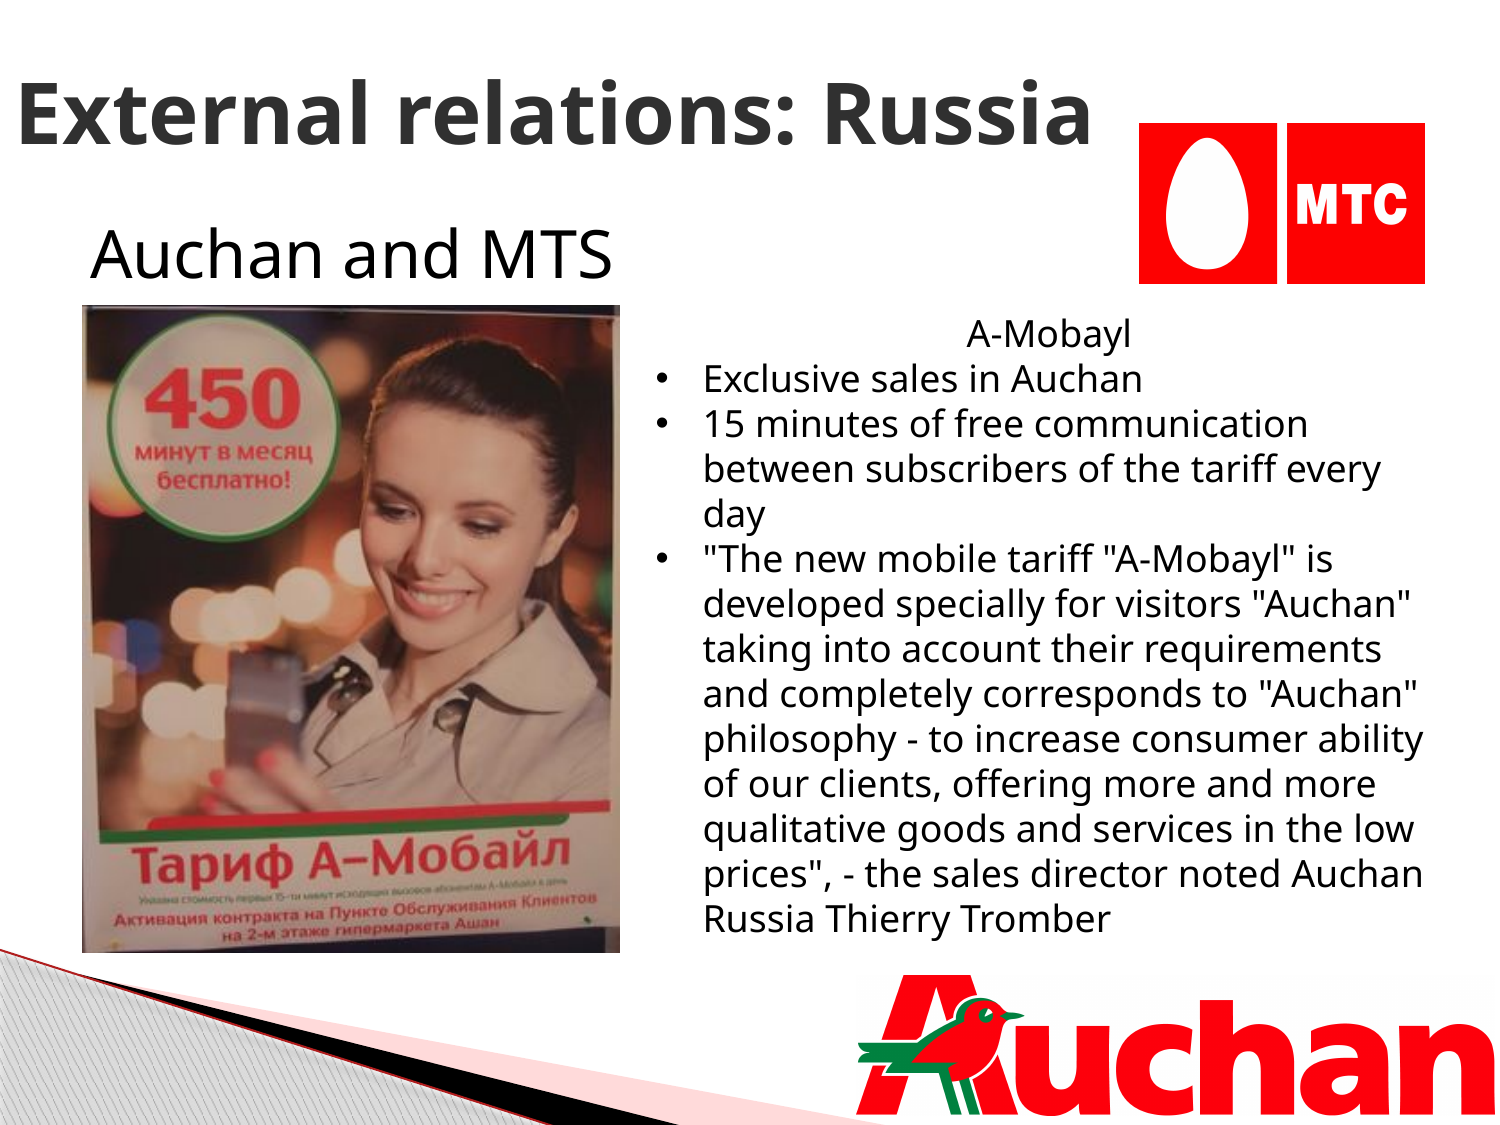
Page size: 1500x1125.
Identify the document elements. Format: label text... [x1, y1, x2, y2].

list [78, 305, 621, 953]
text_box Auchan and MTS [74, 204, 1425, 321]
title External relations: Russia [0, 16, 1350, 204]
picture [1139, 123, 1426, 285]
text_box A-Mobayl Exclusive sales in Auchan 15 minutes of free communication between subscribers of the tariff every day "The new mobile tariff "A-Mobayl" is developed specially for visitors "Auchan" taking into account their requirements and completely corresponds to "Auchan" philosophy - to increase consumer ability of our clients, offering more and more qualitative goods and services in the low prices", - the sales director noted Auchan Russia Thierry Tromber [640, 302, 1459, 948]
picture [856, 975, 1495, 1117]
